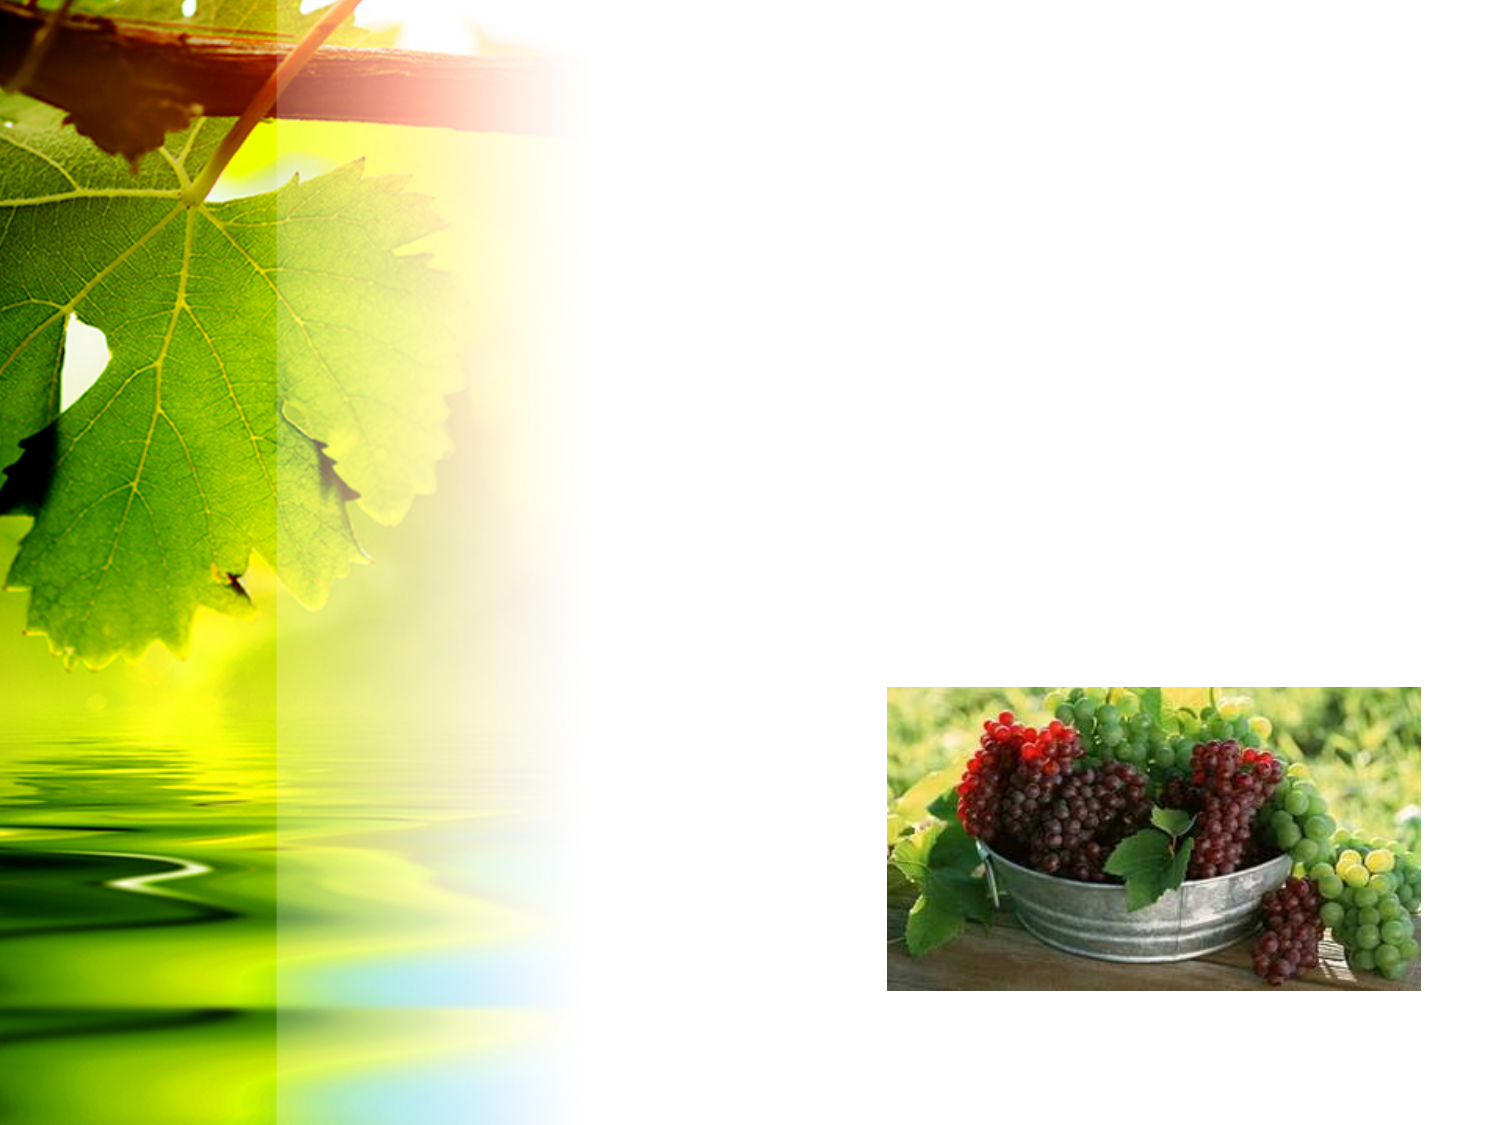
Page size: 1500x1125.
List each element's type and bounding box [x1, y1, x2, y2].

list [887, 687, 1421, 991]
picture [0, 0, 1500, 1125]
